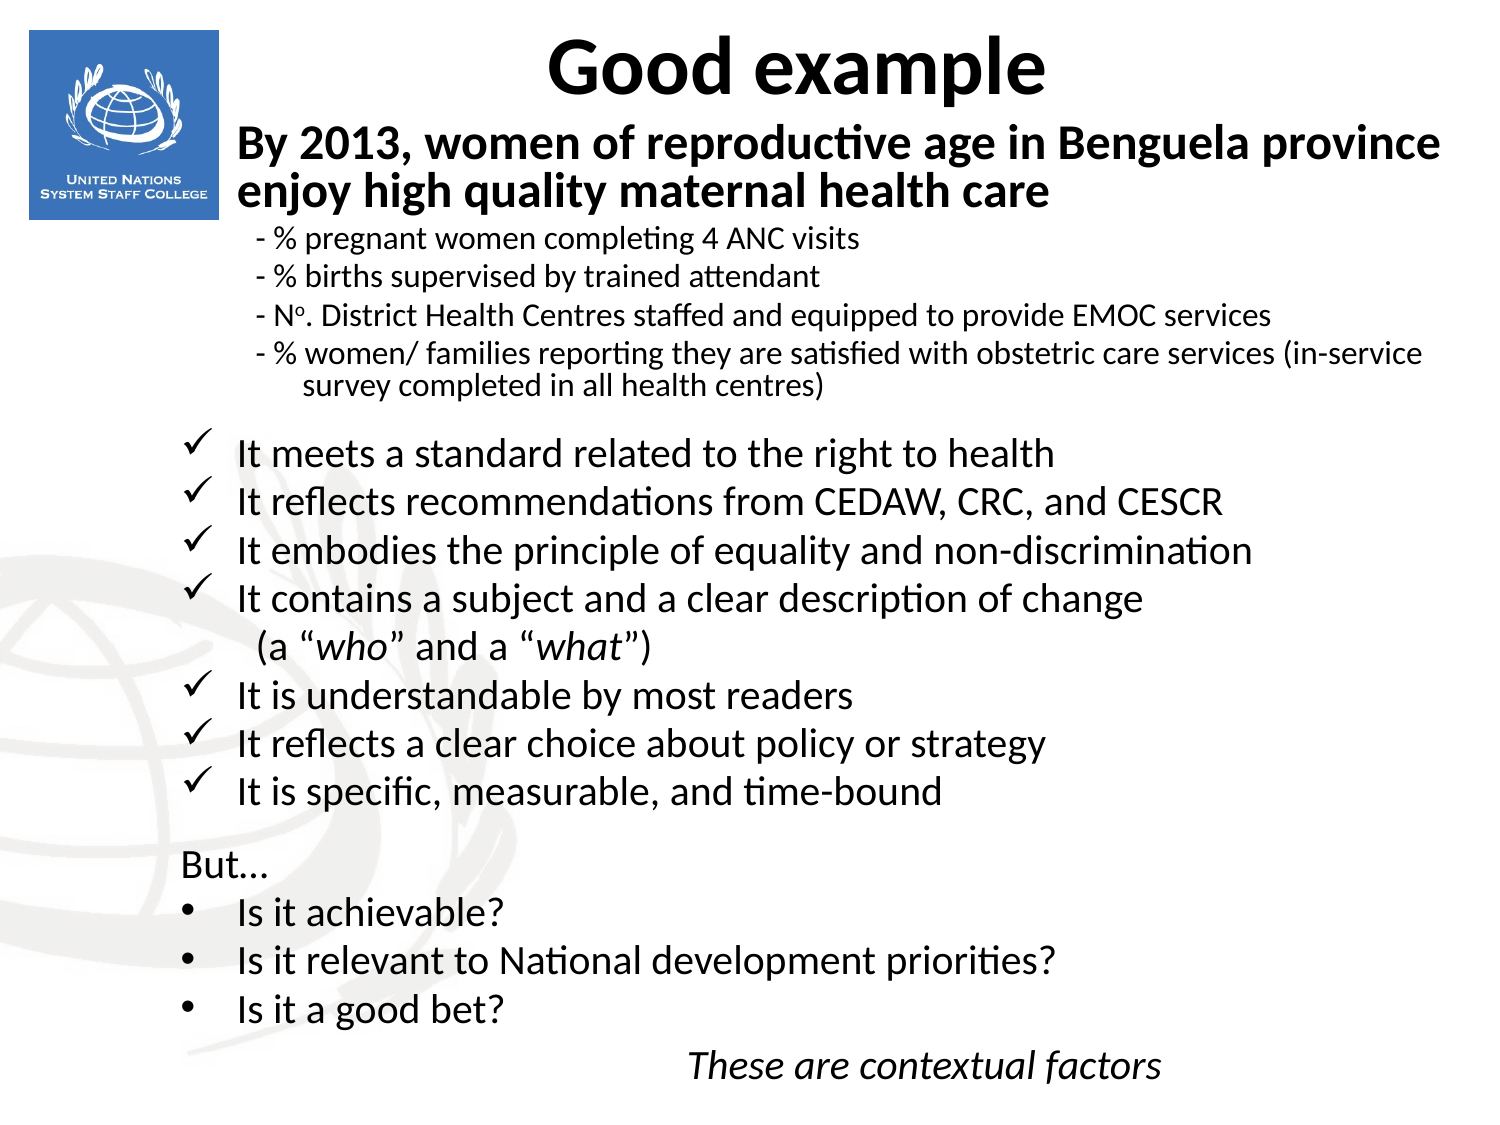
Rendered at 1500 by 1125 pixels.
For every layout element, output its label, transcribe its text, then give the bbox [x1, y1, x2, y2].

list By 2013, women of reproductive age in Benguela province enjoy high quality maternal health care - % pregnant women completing 4 ANC visits - % births supervised by trained attendant - No. District Health Centres staffed and equipped to provide EMOC services - % women/ families reporting they are satisfied with obstetric care services (in-service survey completed in all health centres) It meets a standard related to the right to health It reflects recommendations from CEDAW, CRC, and CESCR It embodies the principle of equality and non-discrimination It contains a subject and a clear description of change (a “who” and a “what”) It is understandable by most readers It reflects a clear choice about policy or strategy It is specific, measurable, and time-bound But… Is it achievable? Is it relevant to National development priorities? Is it a good bet? These are contextual factors [165, 113, 1500, 1048]
title Good example [159, 6, 1436, 116]
picture [29, 30, 165, 220]
